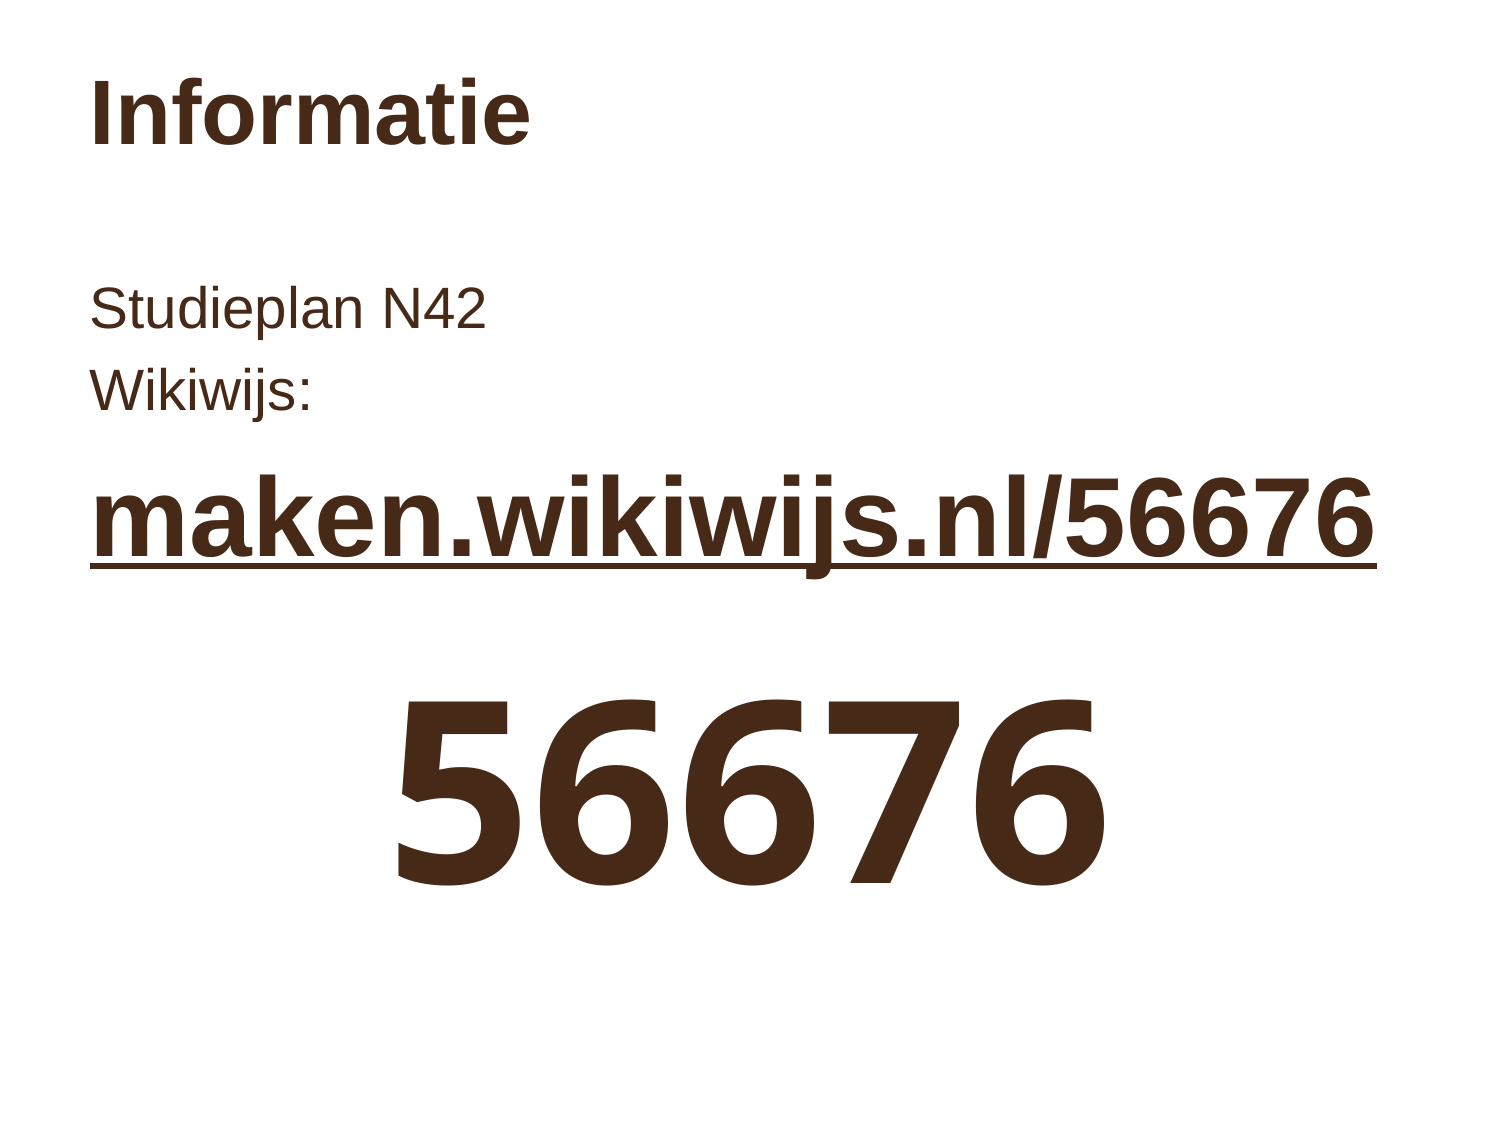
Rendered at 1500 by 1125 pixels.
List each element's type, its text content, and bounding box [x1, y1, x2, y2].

title Informatie [75, 45, 1425, 233]
list Studieplan N42 Wikiwijs: maken.wikiwijs.nl/56676 56676 [75, 262, 1425, 1005]
